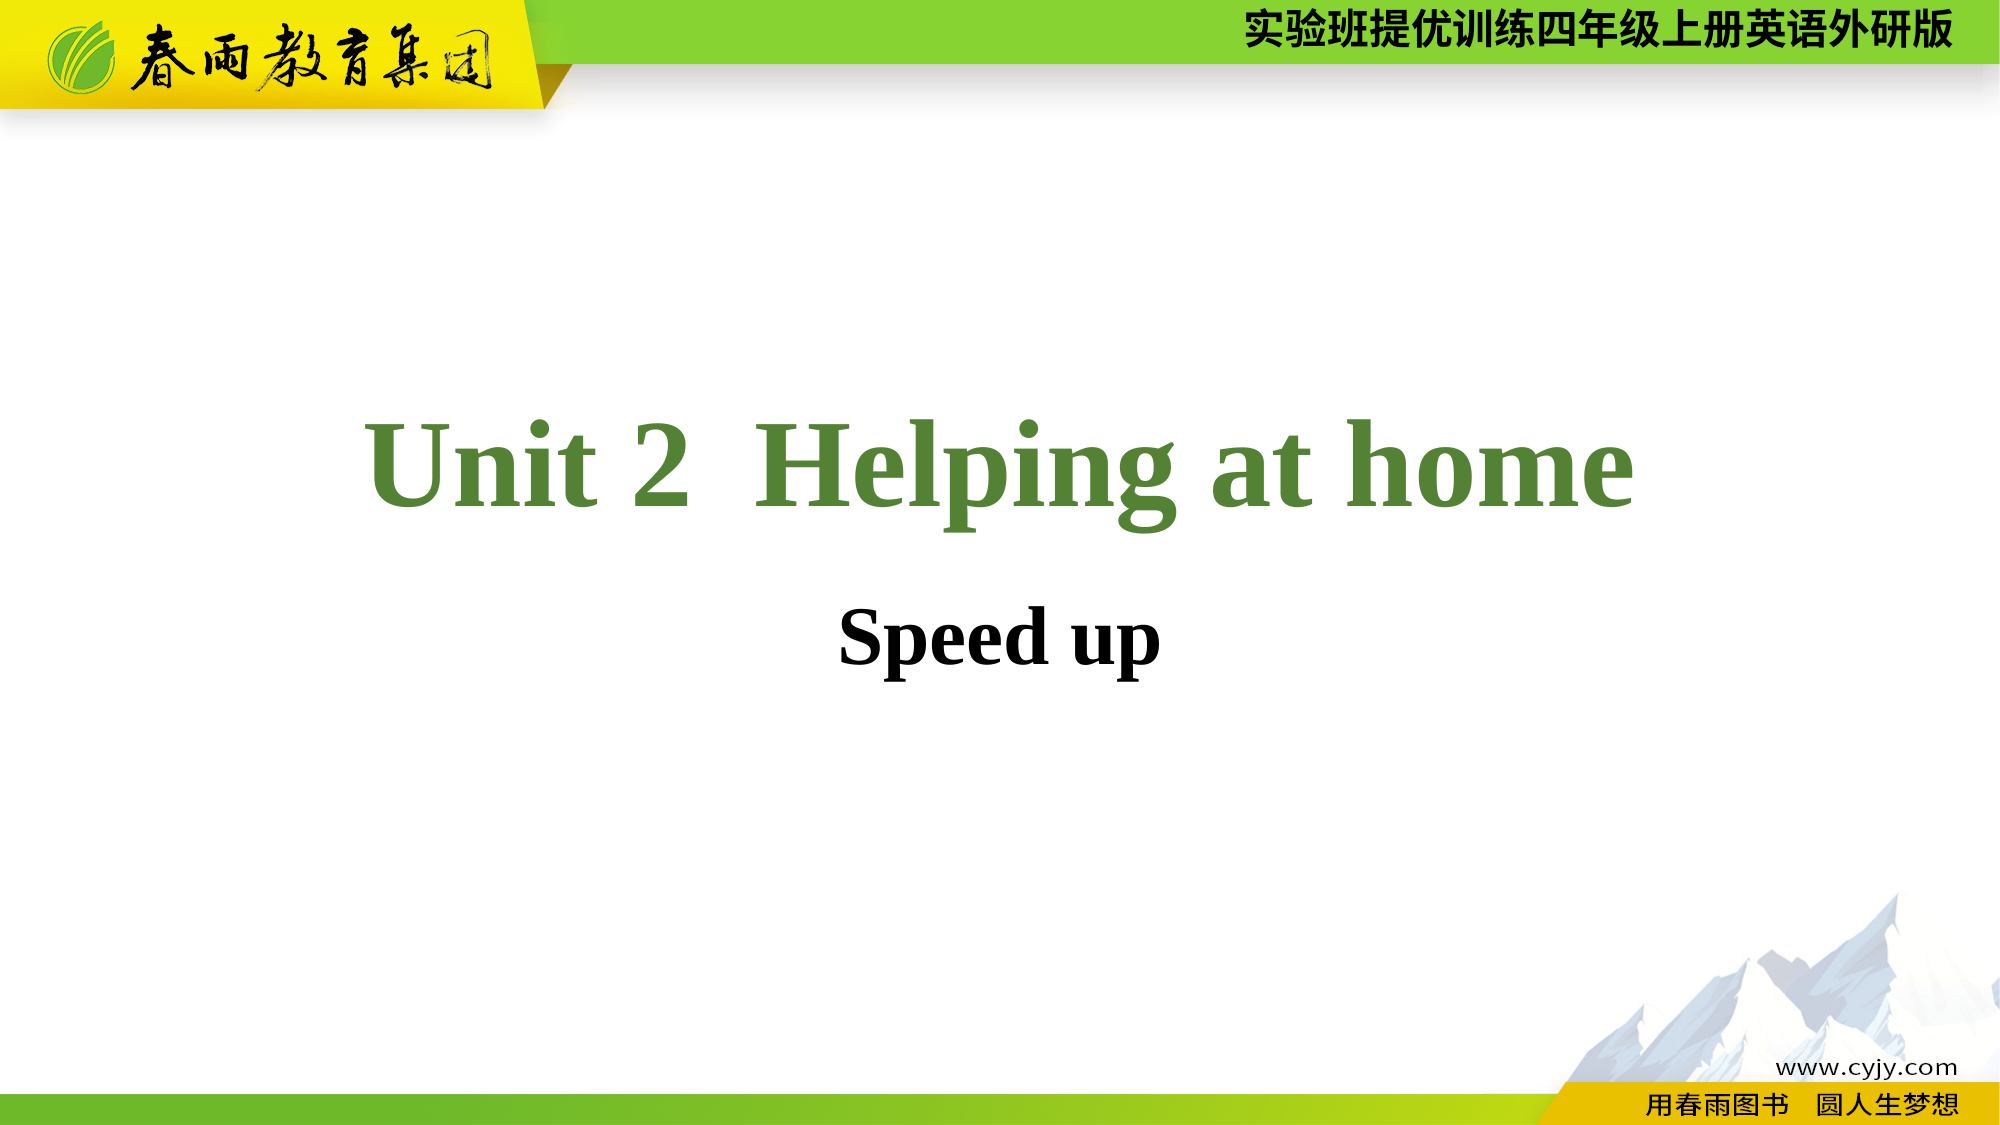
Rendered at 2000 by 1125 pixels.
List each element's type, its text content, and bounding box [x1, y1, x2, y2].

text_box Unit 2 Helping at home Speed up [0, 298, 2000, 689]
picture [0, 689, 2000, 1125]
picture [0, 0, 2000, 298]
